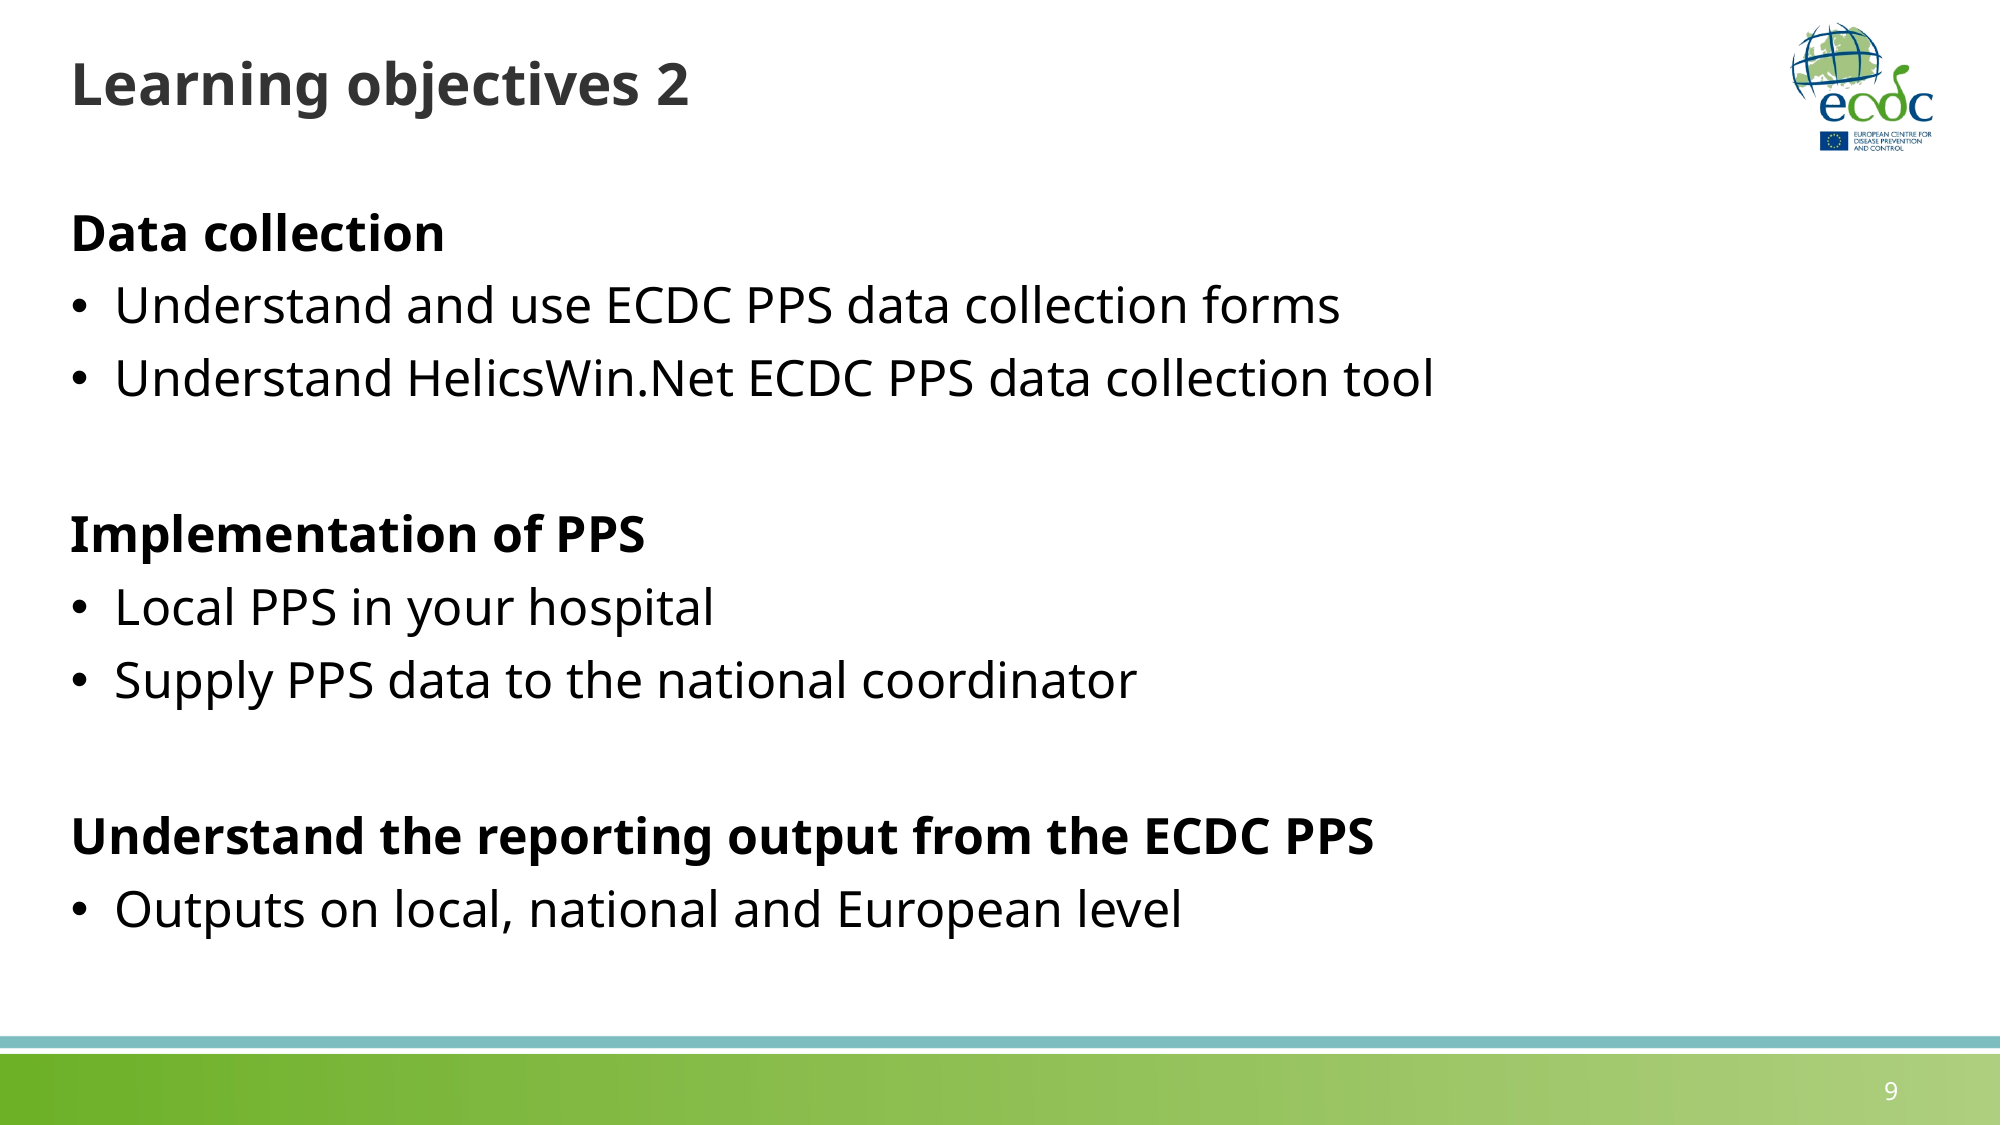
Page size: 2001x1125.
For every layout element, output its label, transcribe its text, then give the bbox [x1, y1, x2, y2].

slide_number 9 [1494, 1062, 1914, 1123]
picture [0, 0, 2000, 1125]
list Data collection Understand and use ECDC PPS data collection forms Understand HelicsWin.Net ECDC PPS data collection tool Implementation of PPS Local PPS in your hospital Supply PPS data to the national coordinator Understand the reporting output from the ECDC PPS Outputs on local, national and European level [70, 207, 1936, 1025]
title Learning objectives 2 [70, 54, 1764, 186]
